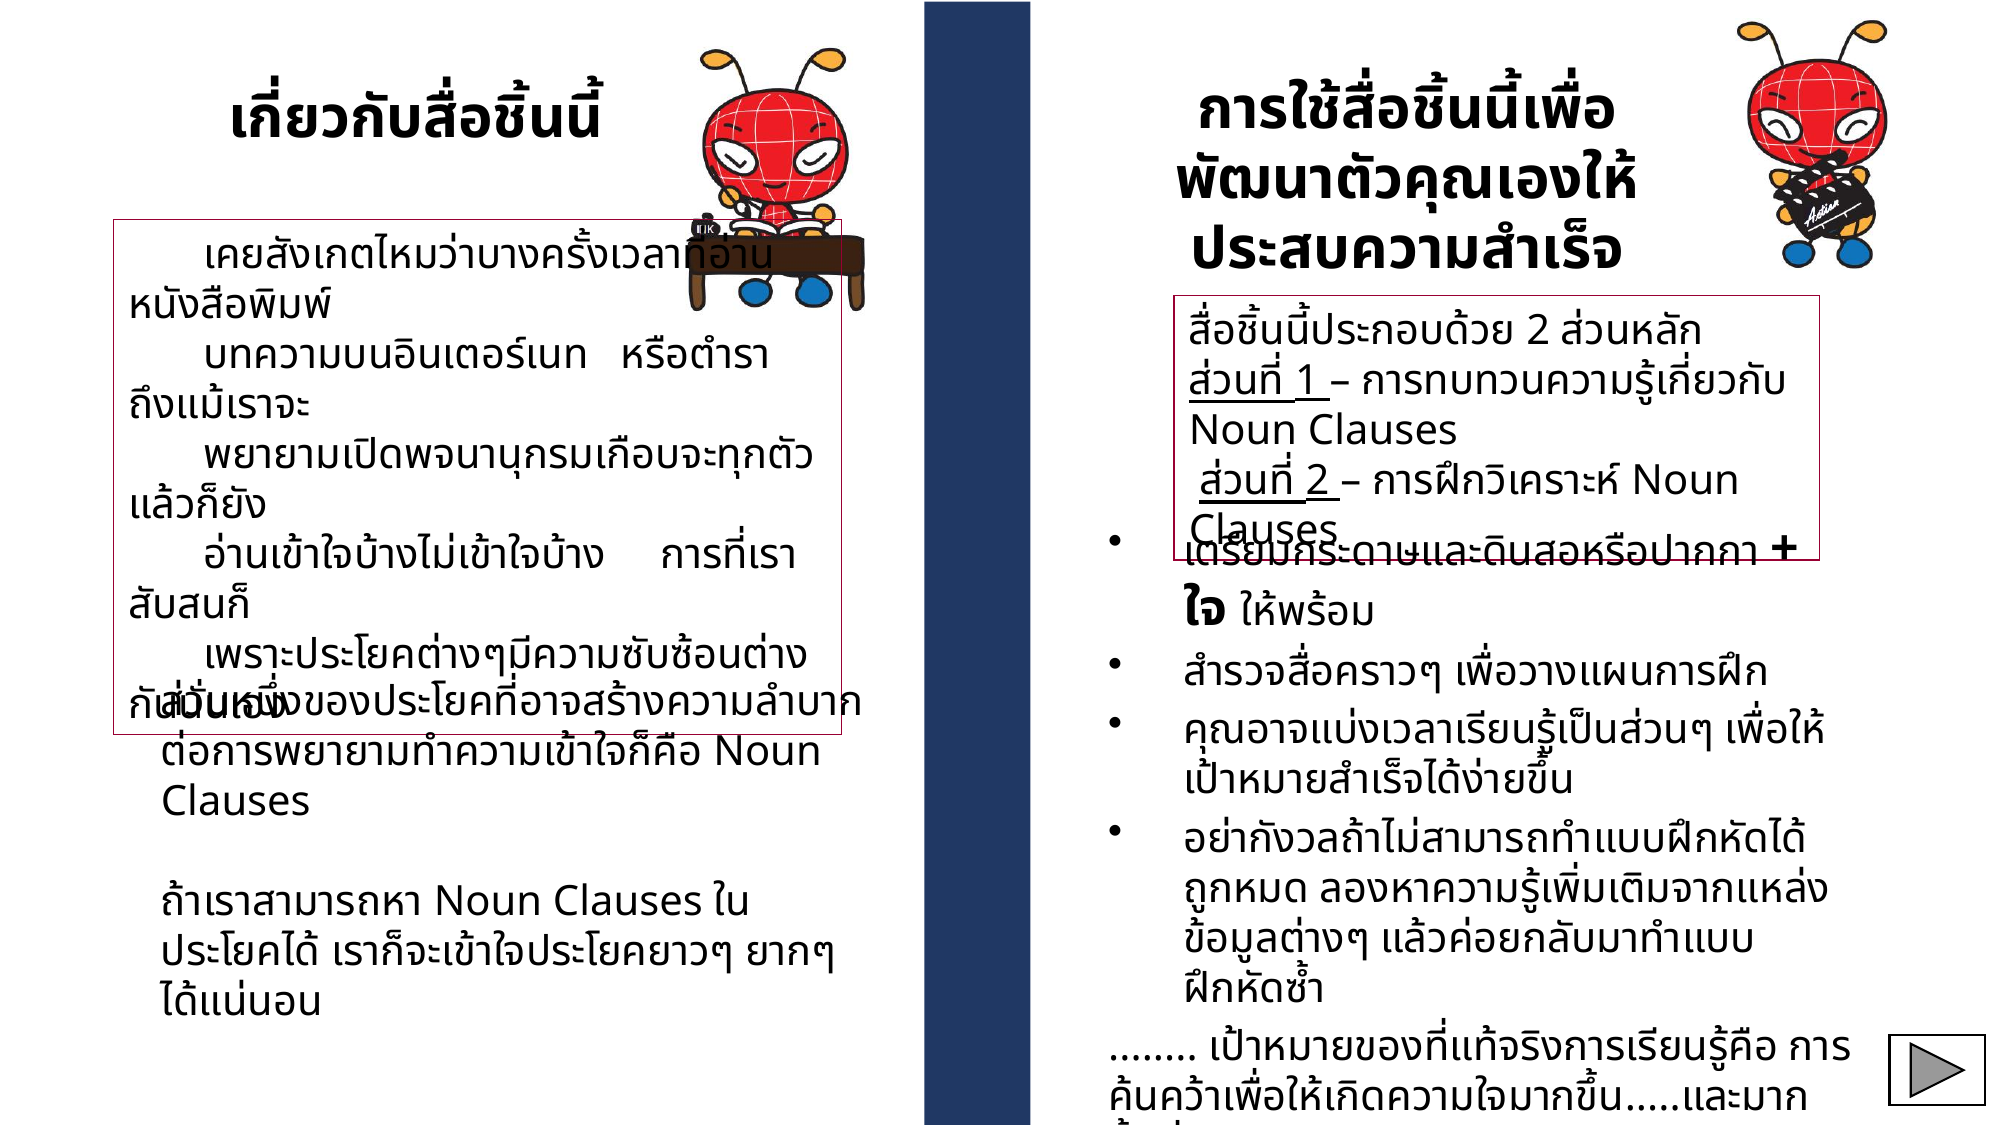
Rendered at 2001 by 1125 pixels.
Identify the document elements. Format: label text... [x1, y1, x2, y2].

text_box เตรียมกระดาษและดินสอหรือปากกา + ใจ ให้พร้อม สำรวจสื่อคราวๆ เพื่อวางแผนการฝึก คุณอาจแบ่งเวลาเรียนรู้เป็นส่วนๆ เพื่อให้เป้าหมายสำเร็จได้ง่ายขึ้น อย่ากังวลถ้าไม่สามารถทำแบบฝึกหัดได้ถูกหมด ลองหาความรู้เพิ่มเติมจากแหล่งข้อมูลต่างๆ แล้วค่อยกลับมาทำแบบฝึกหัดซ้ำ ........ เป้าหมายของที่แท้จริงการเรียนรู้คือ การค้นคว้าเพื่อให้เกิดความใจมากขึ้น.....และมากขึ้นนั่นเอง [1093, 508, 1868, 1125]
text_box ส่วนหนึ่งของประโยคที่อาจสร้างความลำบากต่อการพยายามทำความเข้าใจก็คือ Noun Clauses ถ้าเราสามารถหา Noun Clauses ในประโยคได้ เราก็จะเข้าใจประโยคยาวๆ ยากๆ ได้แน่นอน [70, 666, 883, 1032]
text_box การใช้สื่อชิ้นนี้เพื่อพัฒนาตัวคุณเองให้ประสบความสำเร็จ [1133, 61, 1681, 289]
text_box [923, 1, 1031, 1125]
picture [685, 46, 871, 316]
text_box เคยสังเกตไหมว่าบางครั้งเวลาที่อ่านหนังสือพิมพ์ บทความบนอินเตอร์เนท หรือตำรา ถึงแม้เราจะ พยายามเปิดพจนานุกรมเกือบจะทุกตัวแล้วก็ยัง อ่านเข้าใจบ้างไม่เข้าใจบ้าง การที่เราสับสนก็ เพราะประโยคต่างๆมีความซับซ้อนต่างกันนั่นเอง [113, 219, 842, 666]
text_box สื่อชิ้นนี้ประกอบด้วย 2 ส่วนหลัก ส่วนที่ 1 – การทบทวนความรู้เกี่ยวกับ Noun Clauses ส่วนที่ 2 – การฝึกวิเคราะห์ Noun Clauses [1173, 295, 1820, 508]
text_box [1888, 1034, 1986, 1106]
text_box เกี่ยวกับสื่อชิ้นนี้ [58, 70, 685, 158]
picture [1735, 18, 1890, 271]
